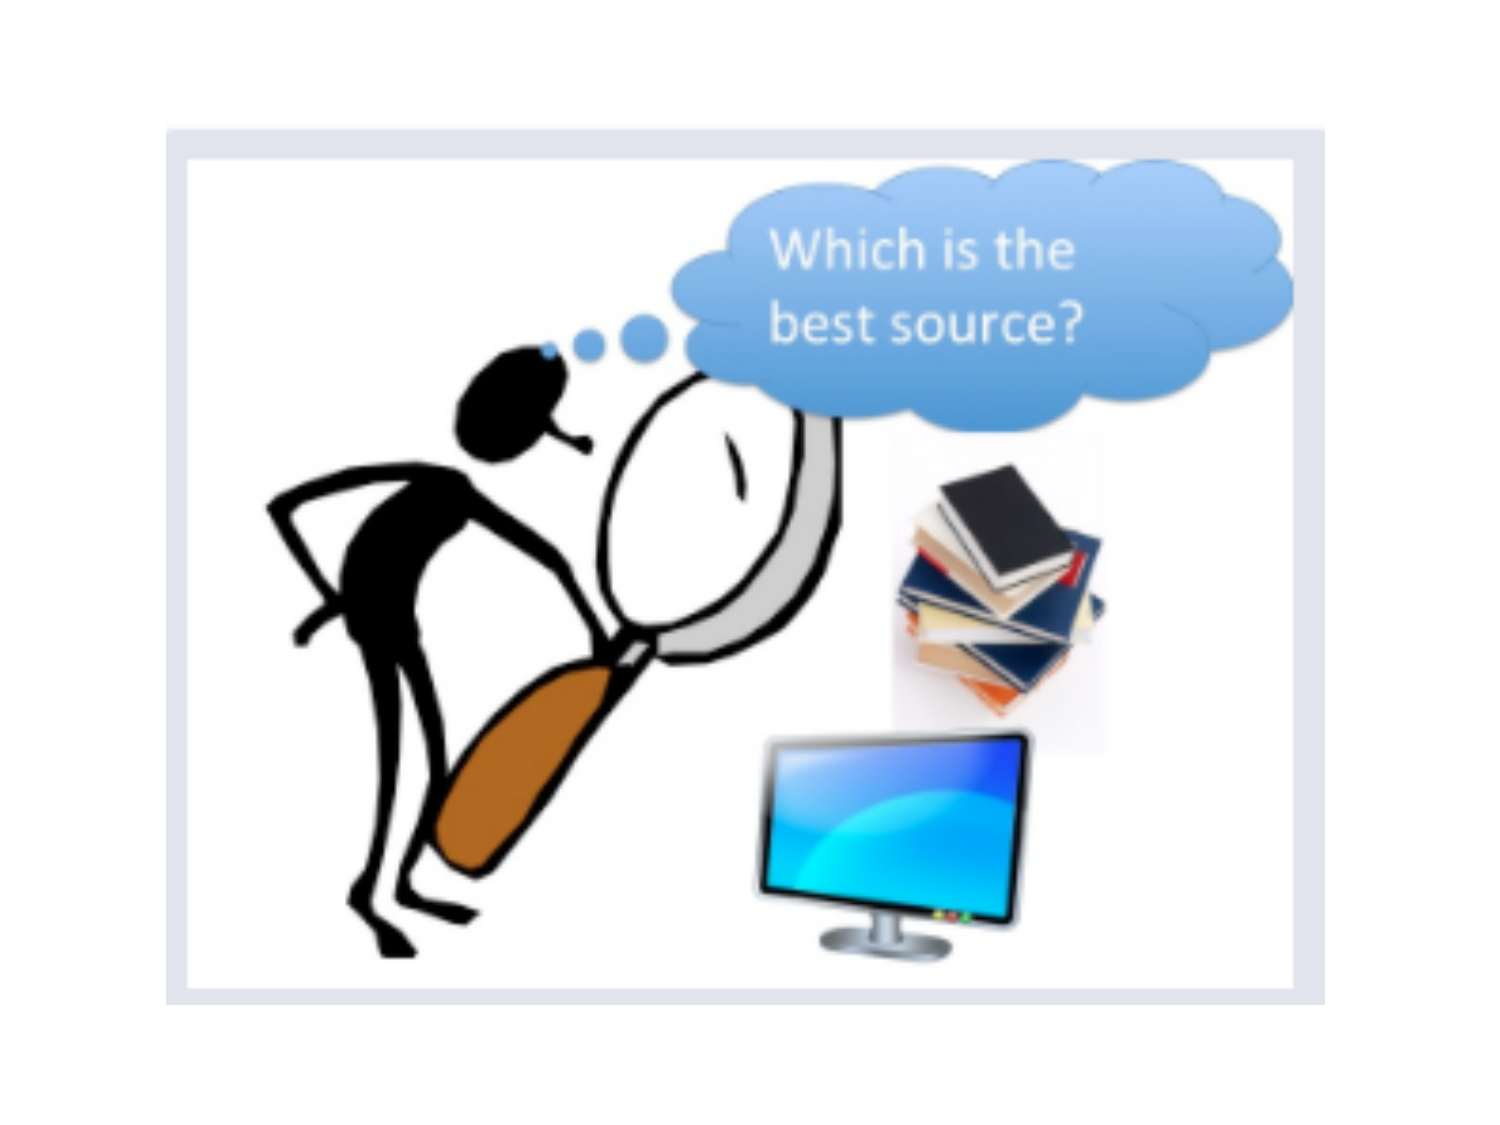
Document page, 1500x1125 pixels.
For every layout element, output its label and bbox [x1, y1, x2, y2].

picture [166, 122, 1325, 1005]
